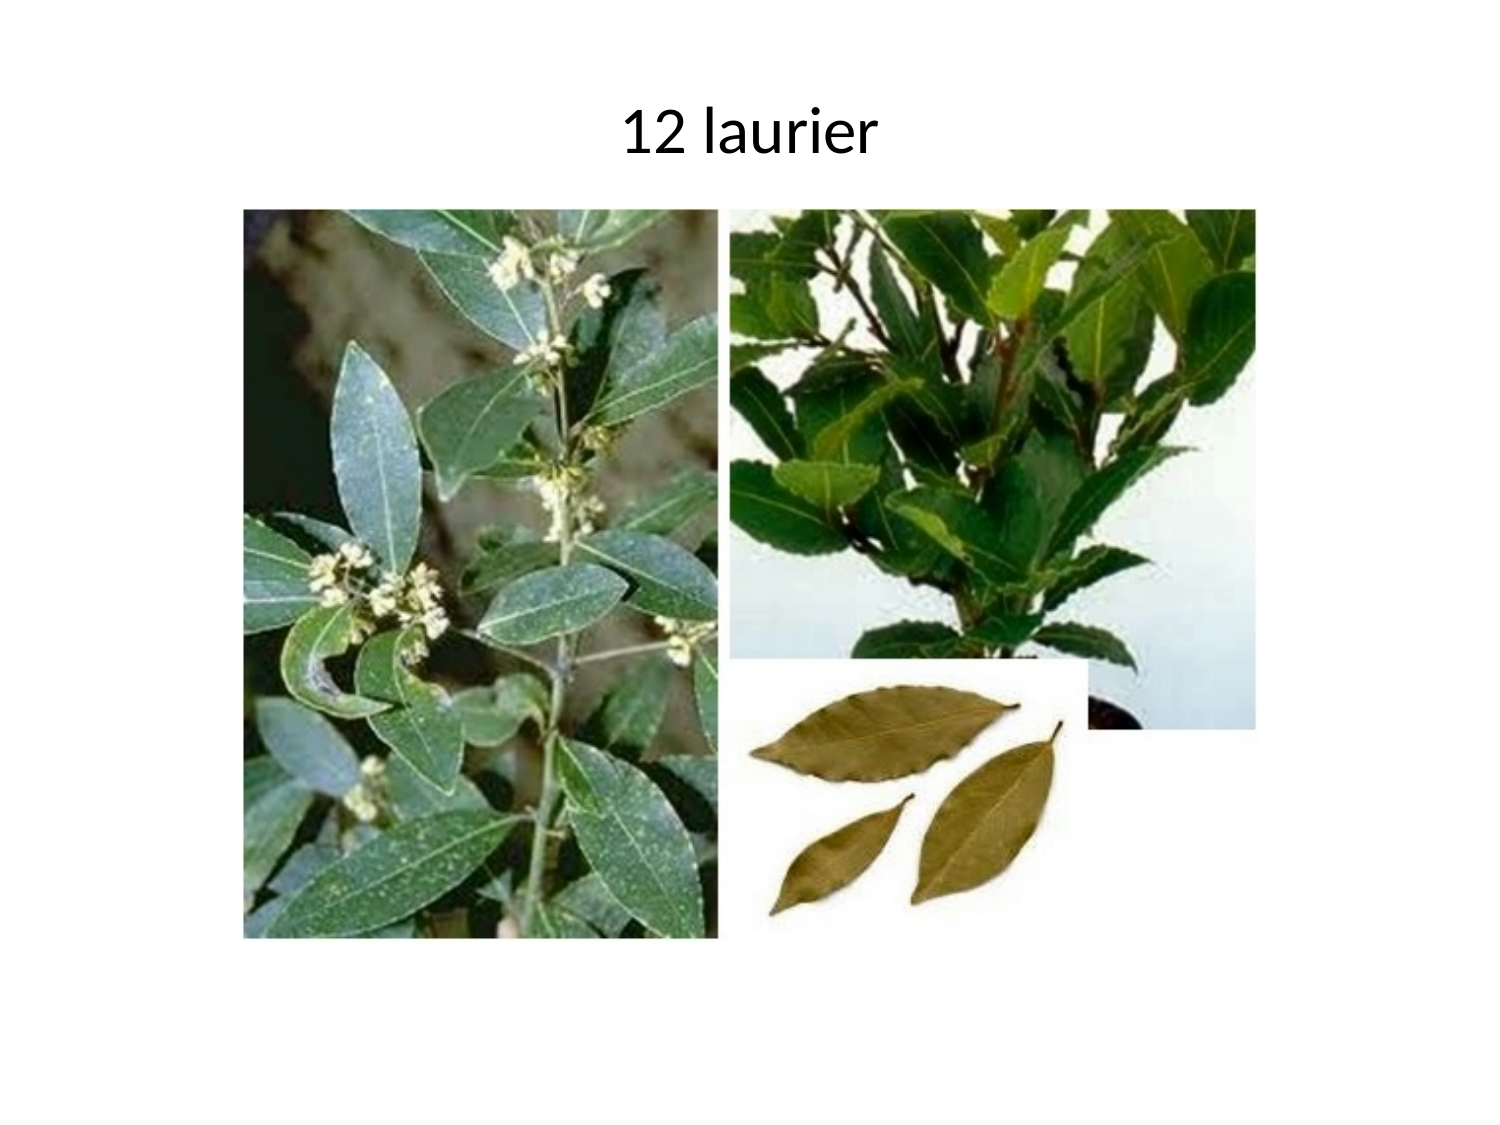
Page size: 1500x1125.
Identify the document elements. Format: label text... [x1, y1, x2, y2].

picture [241, 207, 1259, 941]
title 12 laurier [112, 78, 1388, 256]
